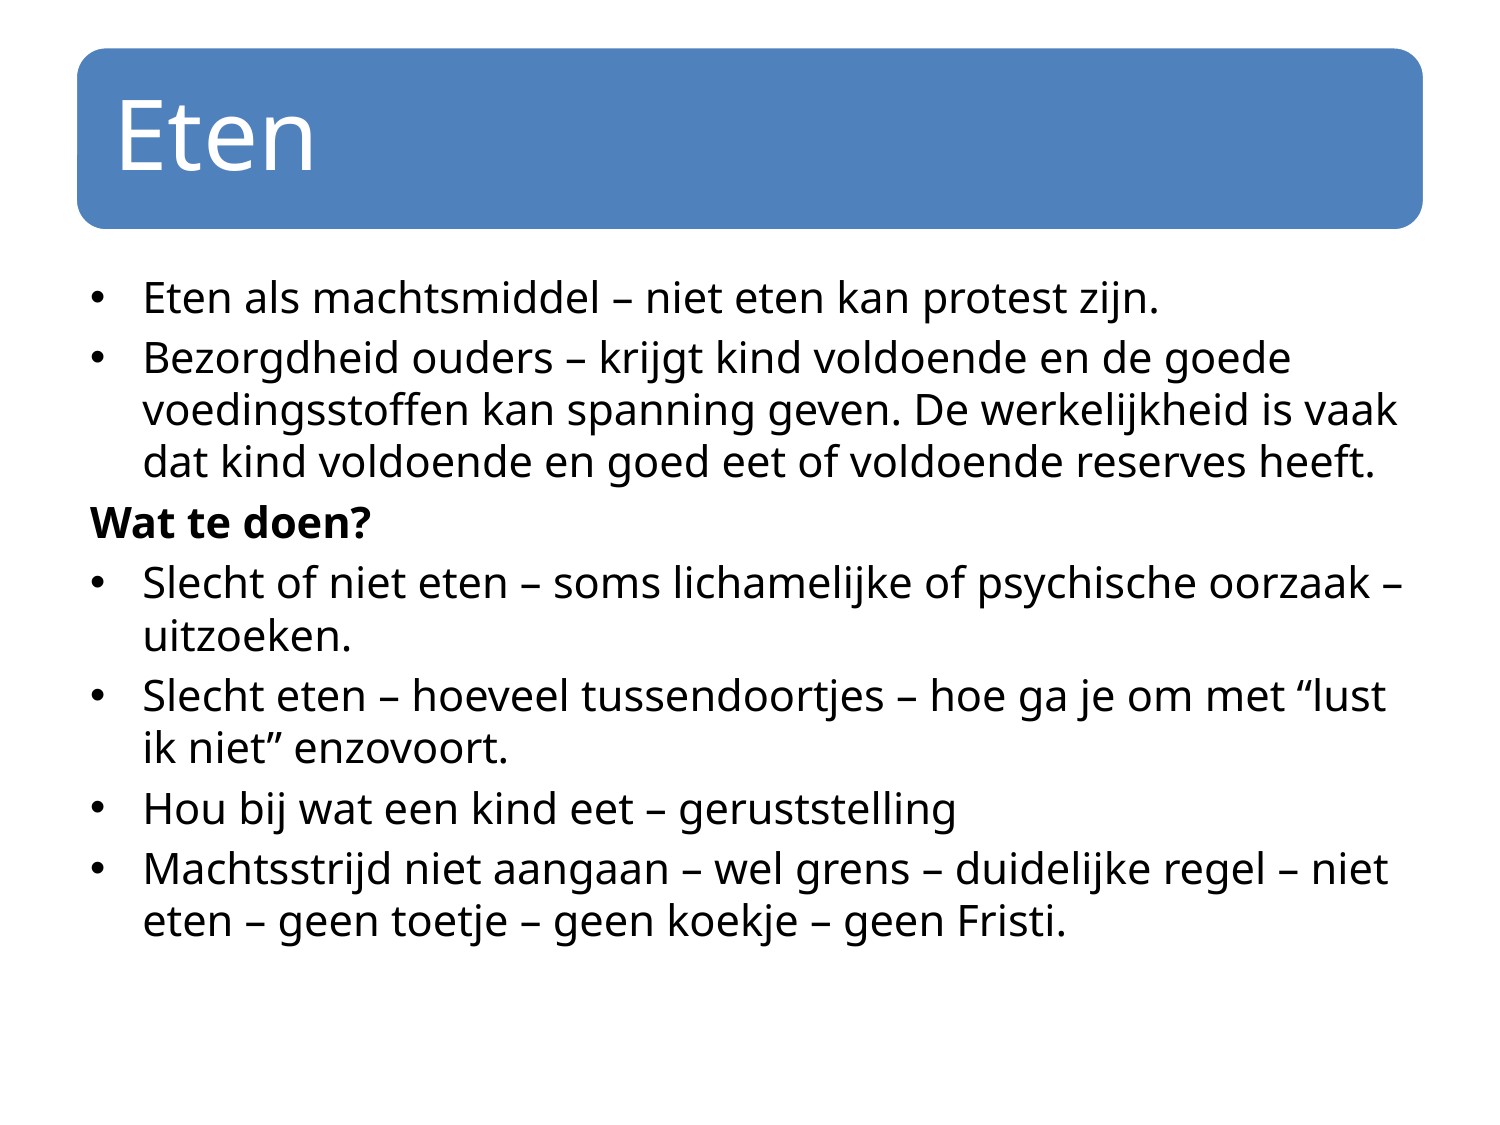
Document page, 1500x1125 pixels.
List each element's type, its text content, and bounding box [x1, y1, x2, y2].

list Eten als machtsmiddel – niet eten kan protest zijn. Bezorgdheid ouders – krijgt kind voldoende en de goede voedingsstoffen kan spanning geven. De werkelijkheid is vaak dat kind voldoende en goed eet of voldoende reserves heeft. Wat te doen? Slecht of niet eten – soms lichamelijke of psychische oorzaak – uitzoeken. Slecht eten – hoeveel tussendoortjes – hoe ga je om met “lust ik niet” enzovoort. Hou bij wat een kind eet – geruststelling Machtsstrijd niet aangaan – wel grens – duidelijke regel – niet eten – geen toetje – geen koekje – geen Fristi. [75, 262, 1425, 1005]
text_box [74, 44, 1426, 233]
